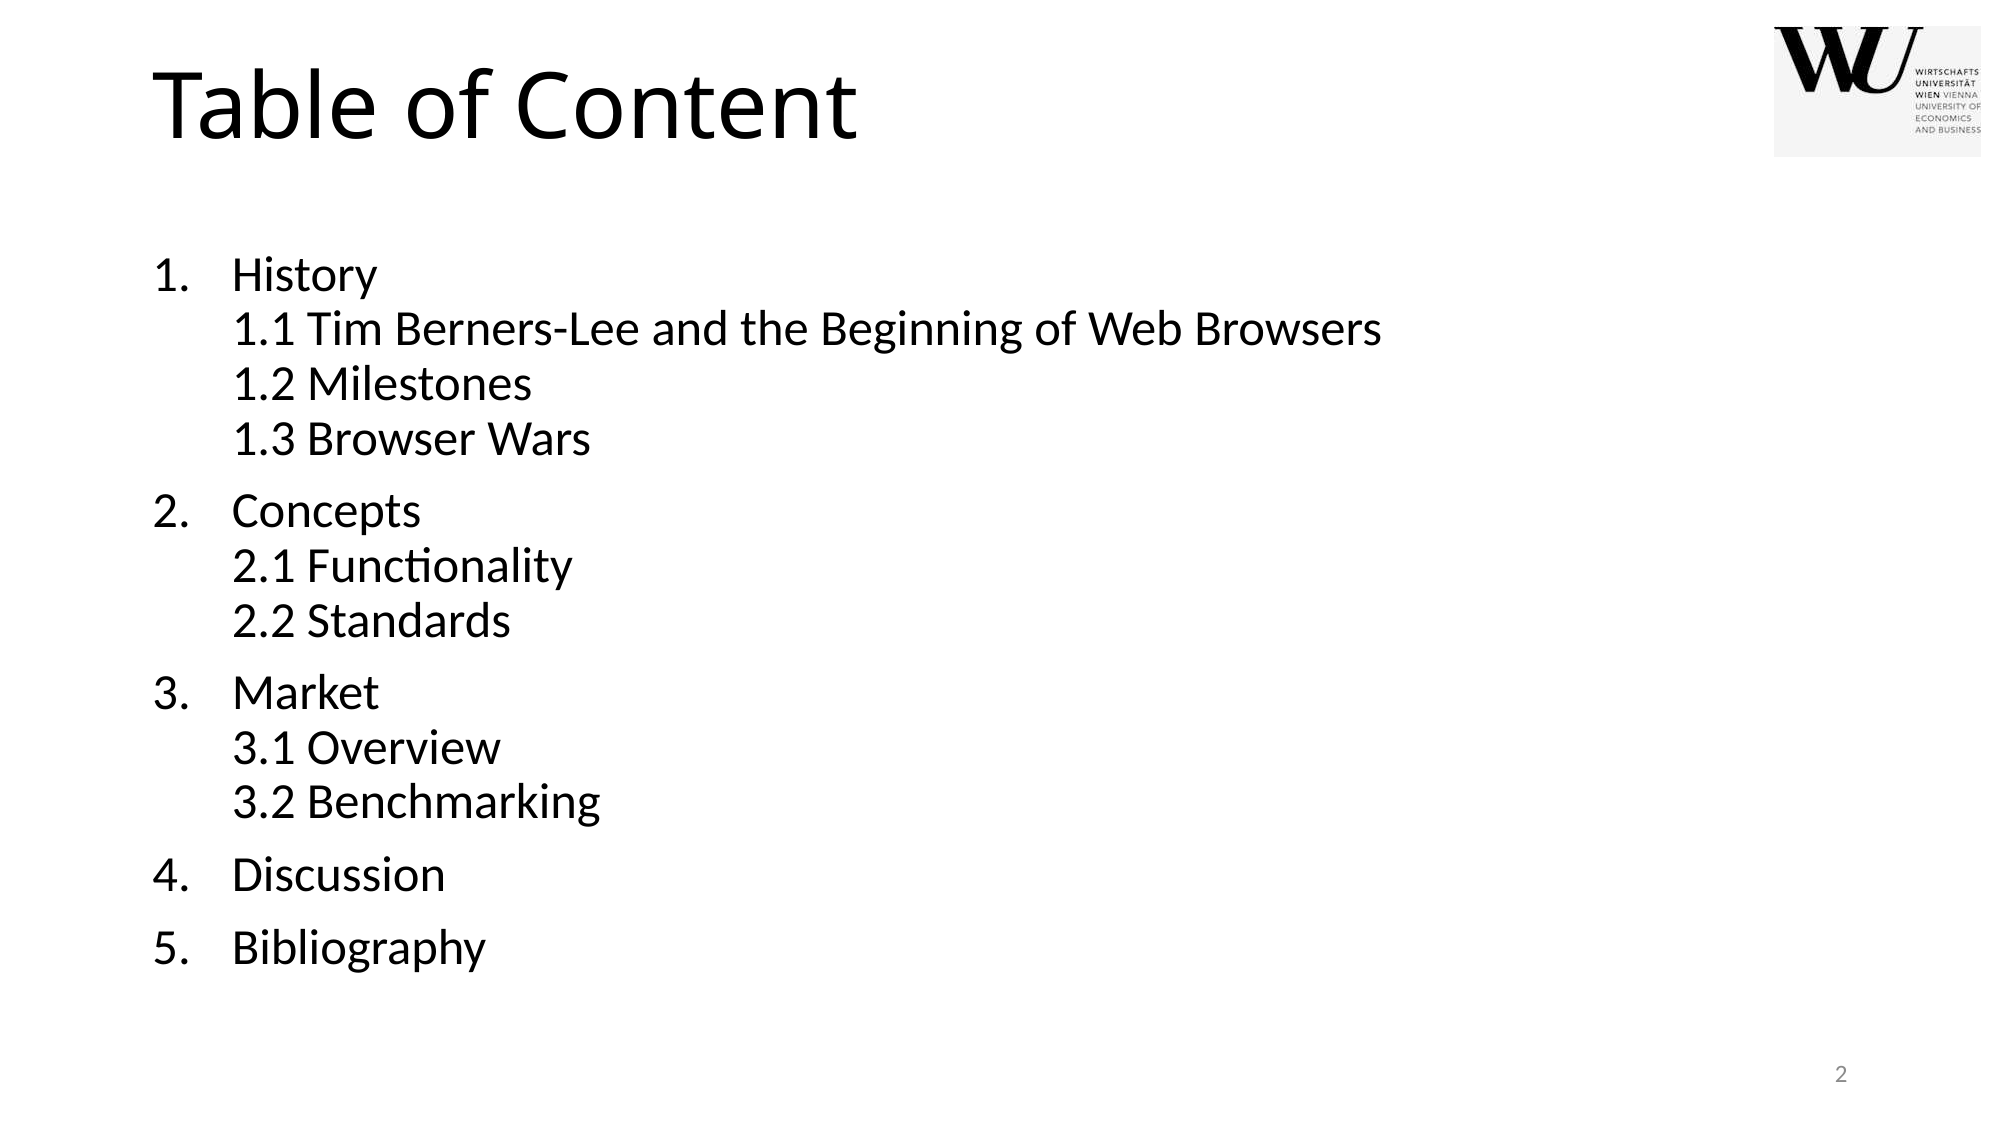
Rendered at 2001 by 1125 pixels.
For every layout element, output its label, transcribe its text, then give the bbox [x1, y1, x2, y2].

slide_number 2 [1412, 1042, 1863, 1103]
picture [1774, 26, 1981, 157]
title Table of Content [137, 0, 1863, 218]
list History 1.1 Tim Berners-Lee and the Beginning of Web Browsers 1.2 Milestones 1.3 Browser Wars Concepts 2.1 Functionality 2.2 Standards Market 3.1 Overview 3.2 Benchmarking Discussion Bibliography [137, 239, 1600, 988]
